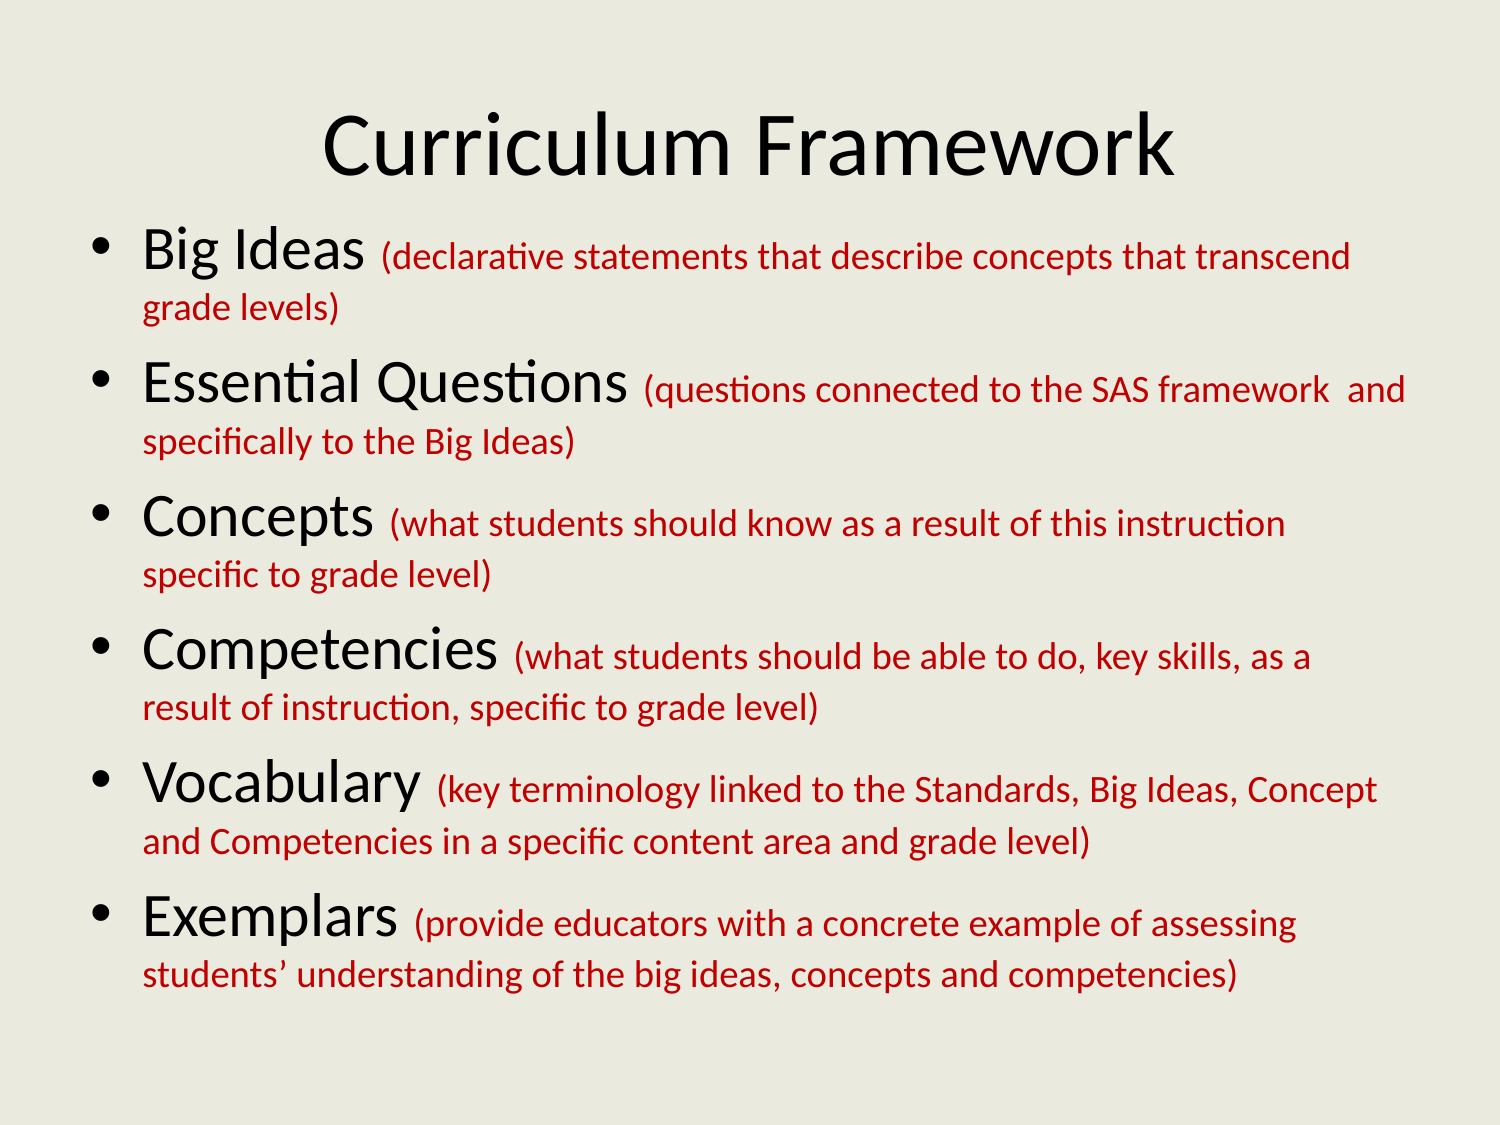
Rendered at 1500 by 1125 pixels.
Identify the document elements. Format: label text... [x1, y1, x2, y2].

list Big Ideas (declarative statements that describe concepts that transcend grade levels) Essential Questions (questions connected to the SAS framework and specifically to the Big Ideas) Concepts (what students should know as a result of this instruction specific to grade level) Competencies (what students should be able to do, key skills, as a result of instruction, specific to grade level) Vocabulary (key terminology linked to the Standards, Big Ideas, Concept and Competencies in a specific content area and grade level) Exemplars (provide educators with a concrete example of assessing students’ understanding of the big ideas, concepts and competencies) [75, 200, 1425, 1005]
title Curriculum Framework [75, 45, 1425, 200]
